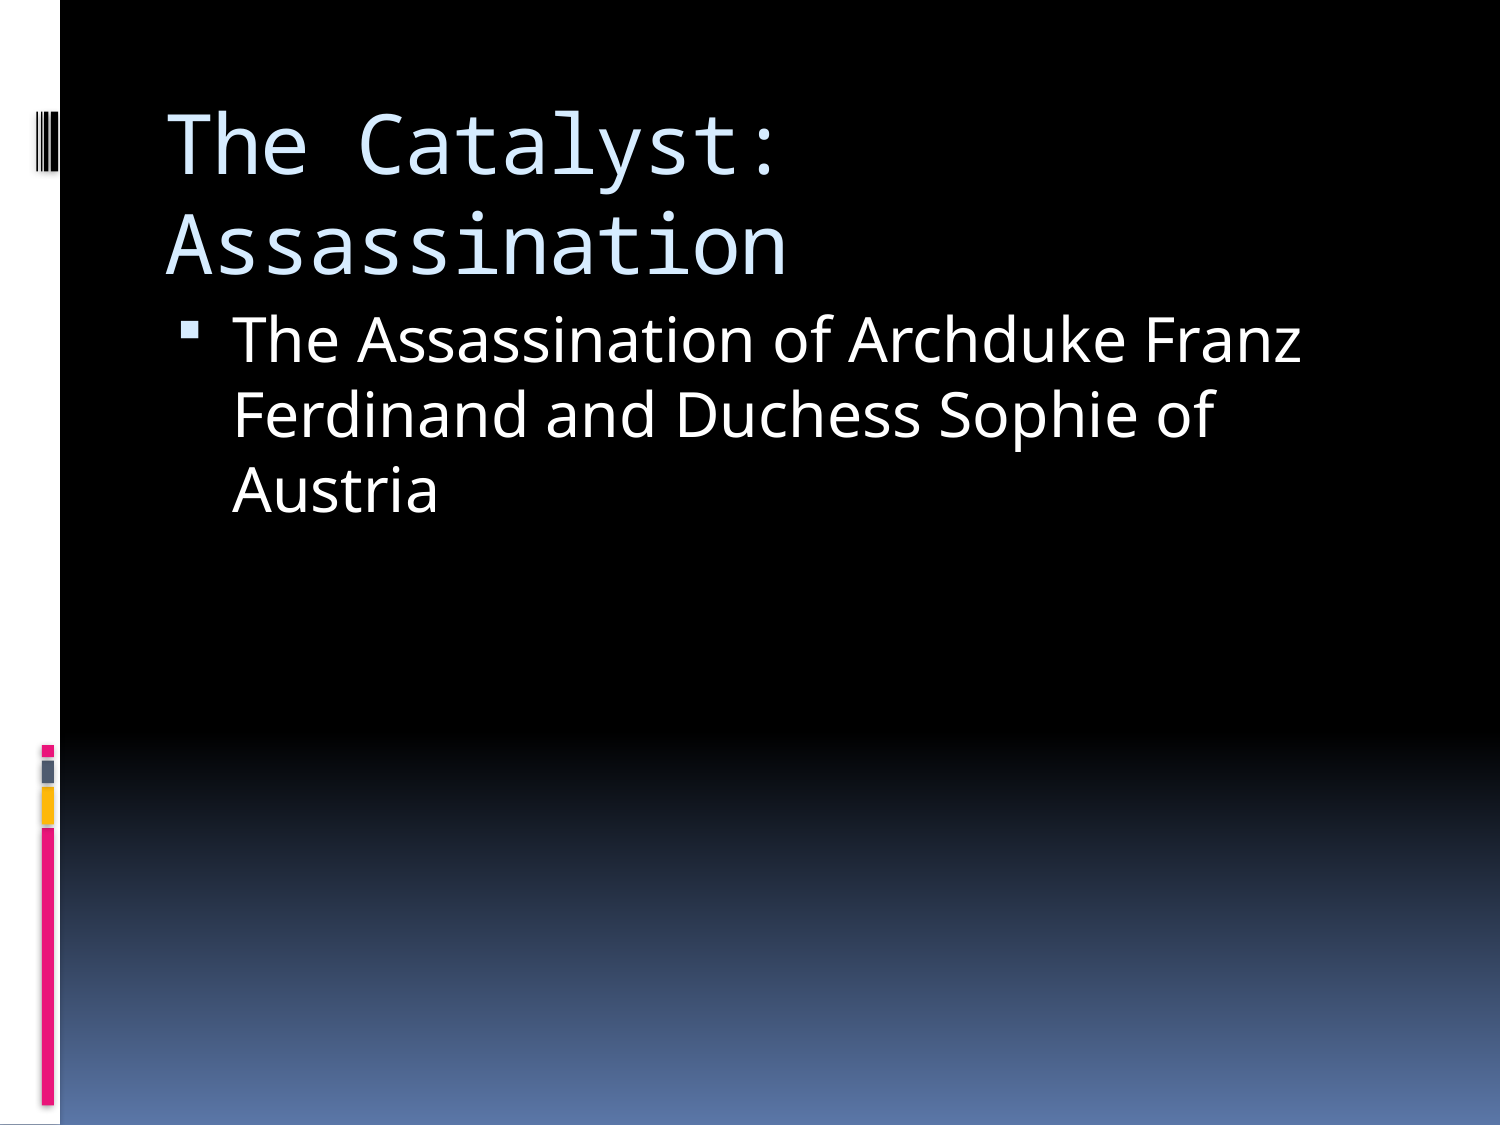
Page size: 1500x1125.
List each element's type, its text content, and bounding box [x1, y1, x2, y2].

list The Assassination of Archduke Franz Ferdinand and Duchess Sophie of Austria [150, 292, 1425, 1043]
title The Catalyst: Assassination [150, 83, 1425, 234]
